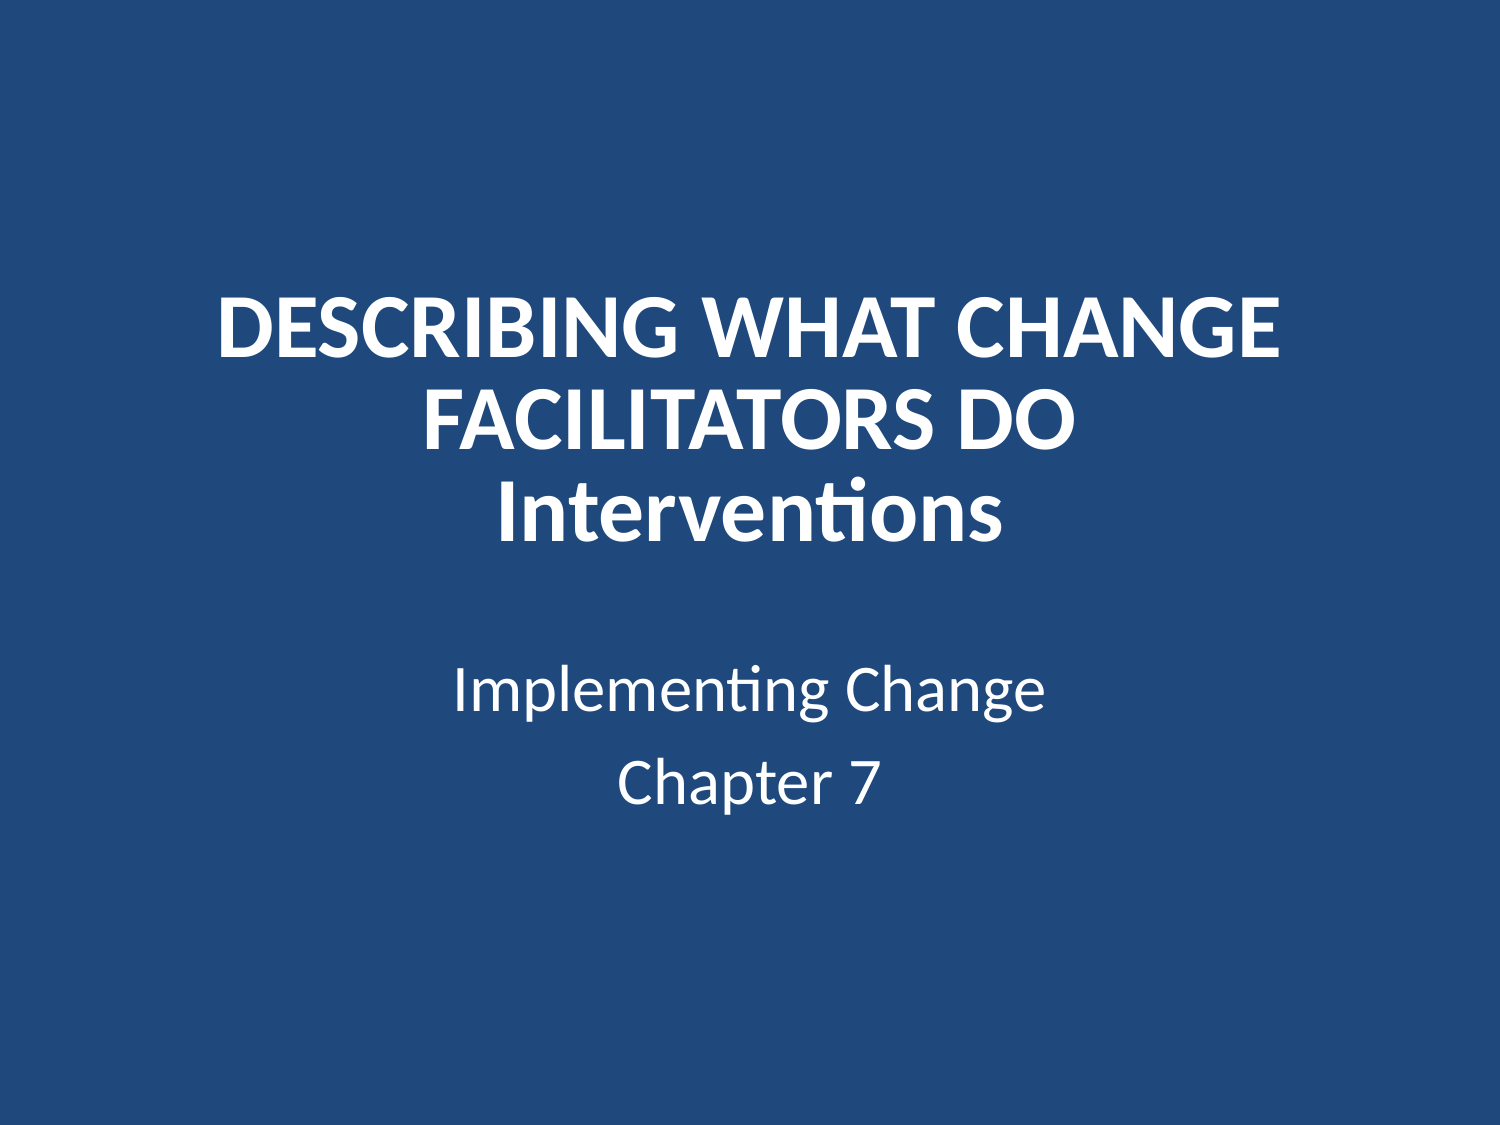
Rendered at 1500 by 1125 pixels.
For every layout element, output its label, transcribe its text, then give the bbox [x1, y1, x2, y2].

subtitle Implementing Change Chapter 7 [225, 637, 1275, 925]
title DESCRIBING WHAT CHANGE FACILITATORS DO Interventions [112, 262, 1388, 591]
